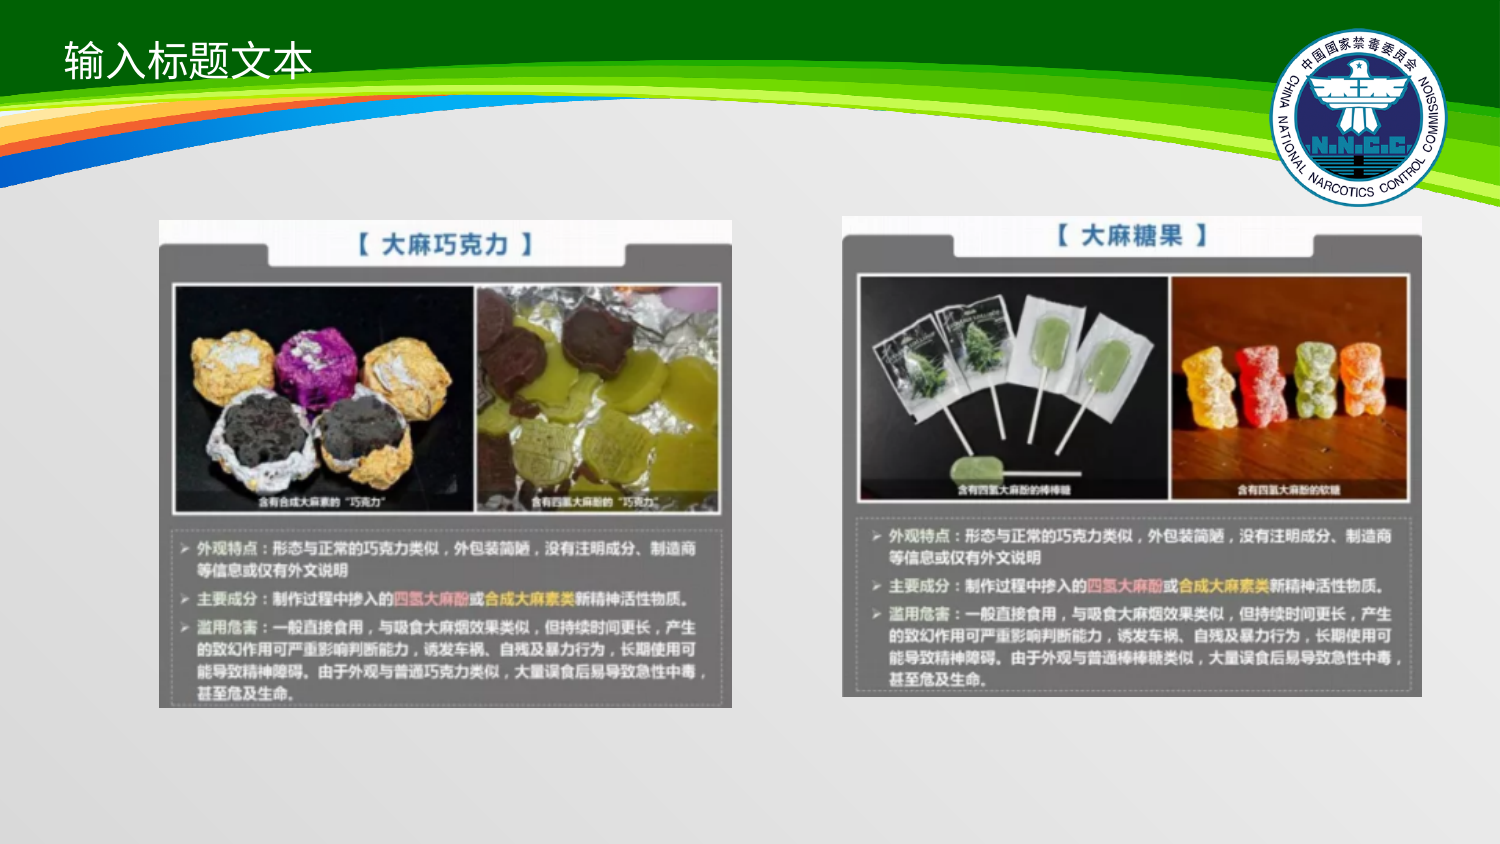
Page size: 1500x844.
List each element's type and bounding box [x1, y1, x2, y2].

picture [159, 220, 732, 708]
picture [0, 0, 1500, 207]
picture [842, 216, 1422, 697]
